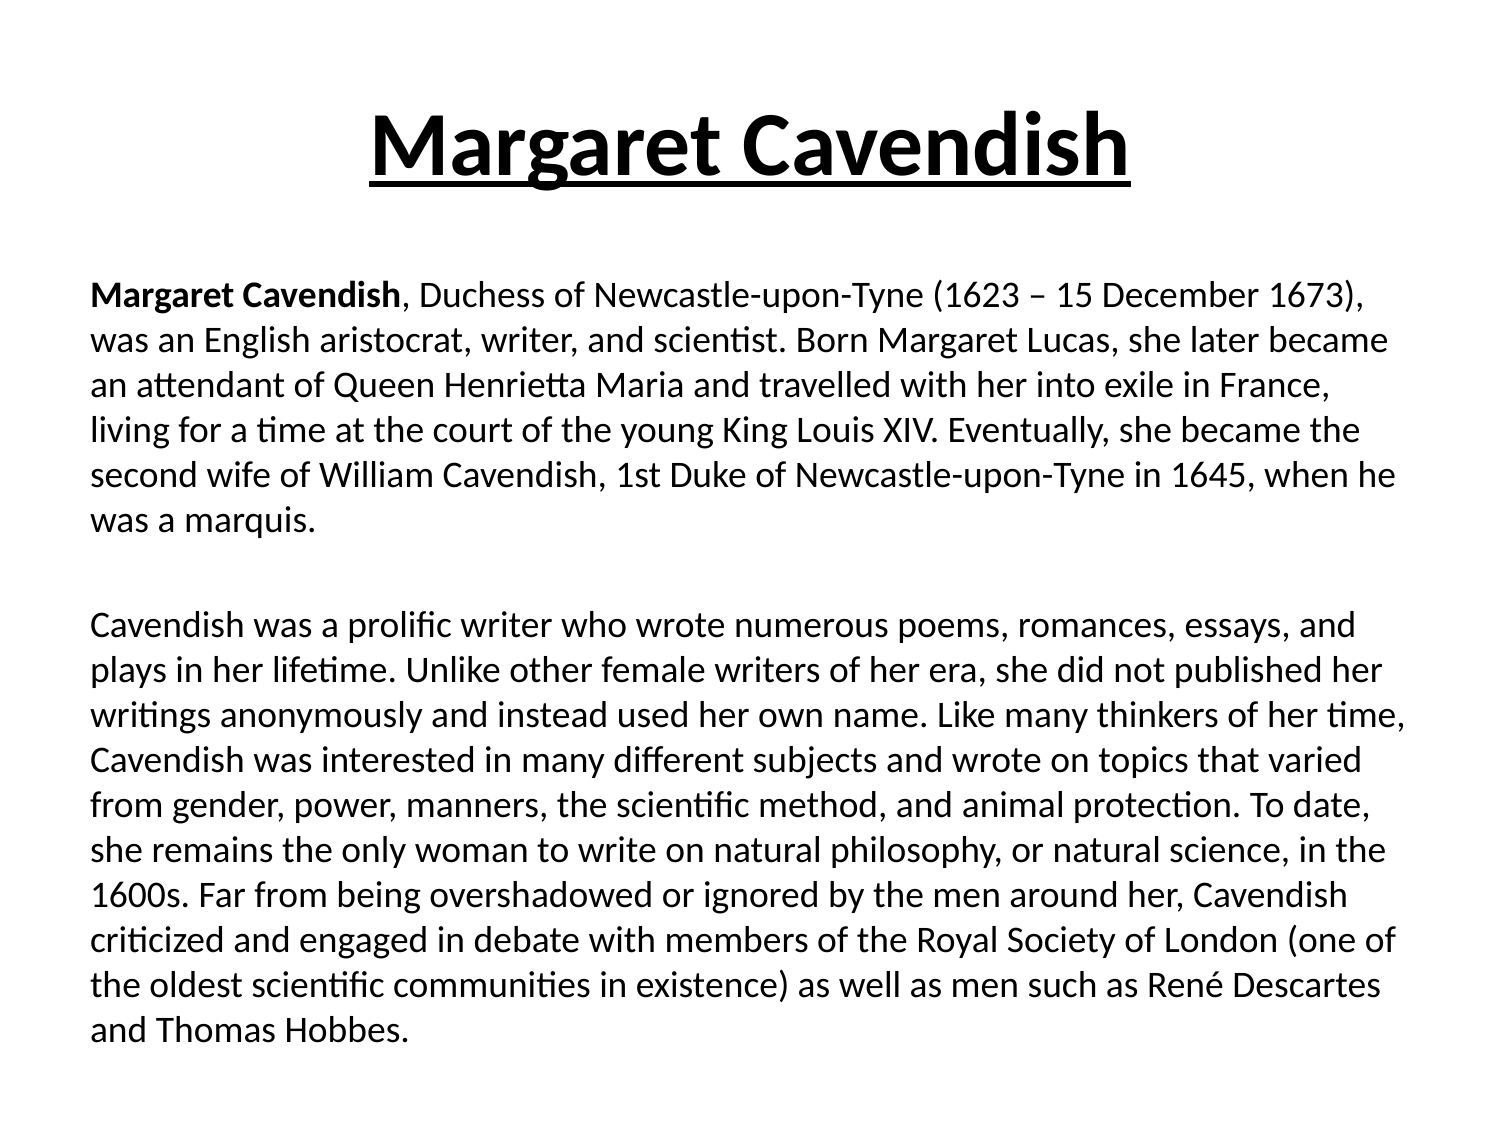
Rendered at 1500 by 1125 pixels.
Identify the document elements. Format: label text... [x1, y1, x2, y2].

title Margaret Cavendish [75, 45, 1425, 233]
list Margaret Cavendish, Duchess of Newcastle-upon-Tyne (1623 – 15 December 1673), was an English aristocrat, writer, and scientist. Born Margaret Lucas, she later became an attendant of Queen Henrietta Maria and travelled with her into exile in France, living for a time at the court of the young King Louis XIV. Eventually, she became the second wife of William Cavendish, 1st Duke of Newcastle-upon-Tyne in 1645, when he was a marquis. Cavendish was a prolific writer who wrote numerous poems, romances, essays, and plays in her lifetime. Unlike other female writers of her era, she did not published her writings anonymously and instead used her own name. Like many thinkers of her time, Cavendish was interested in many different subjects and wrote on topics that varied from gender, power, manners, the scientific method, and animal protection. To date, she remains the only woman to write on natural philosophy, or natural science, in the 1600s. Far from being overshadowed or ignored by the men around her, Cavendish criticized and engaged in debate with members of the Royal Society of London (one of the oldest scientific communities in existence) as well as men such as René Descartes and Thomas Hobbes. [75, 262, 1425, 1075]
